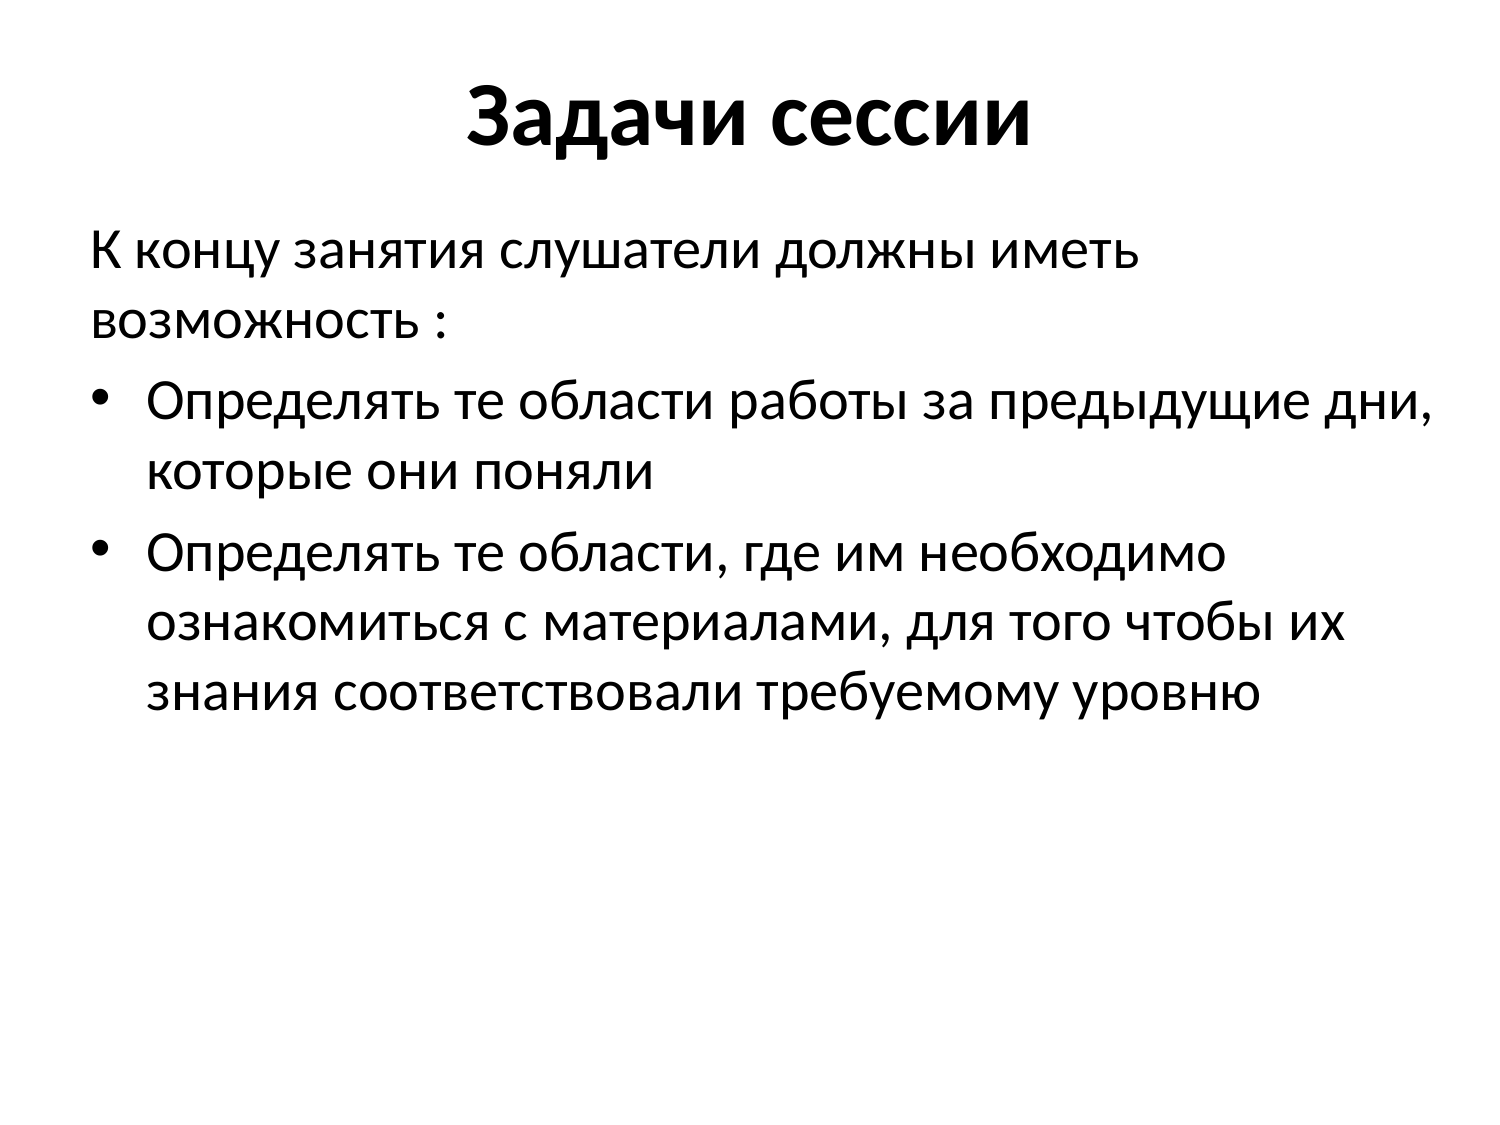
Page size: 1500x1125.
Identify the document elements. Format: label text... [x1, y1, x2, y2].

title Задачи сессии [75, 45, 1425, 172]
list К концу занятия слушатели должны иметь возможность : Определять те области работы за предыдущие дни, которые они поняли Определять те области, где им необходимо ознакомиться с материалами, для того чтобы их знания соответствовали требуемому уровню [75, 202, 1472, 1005]
